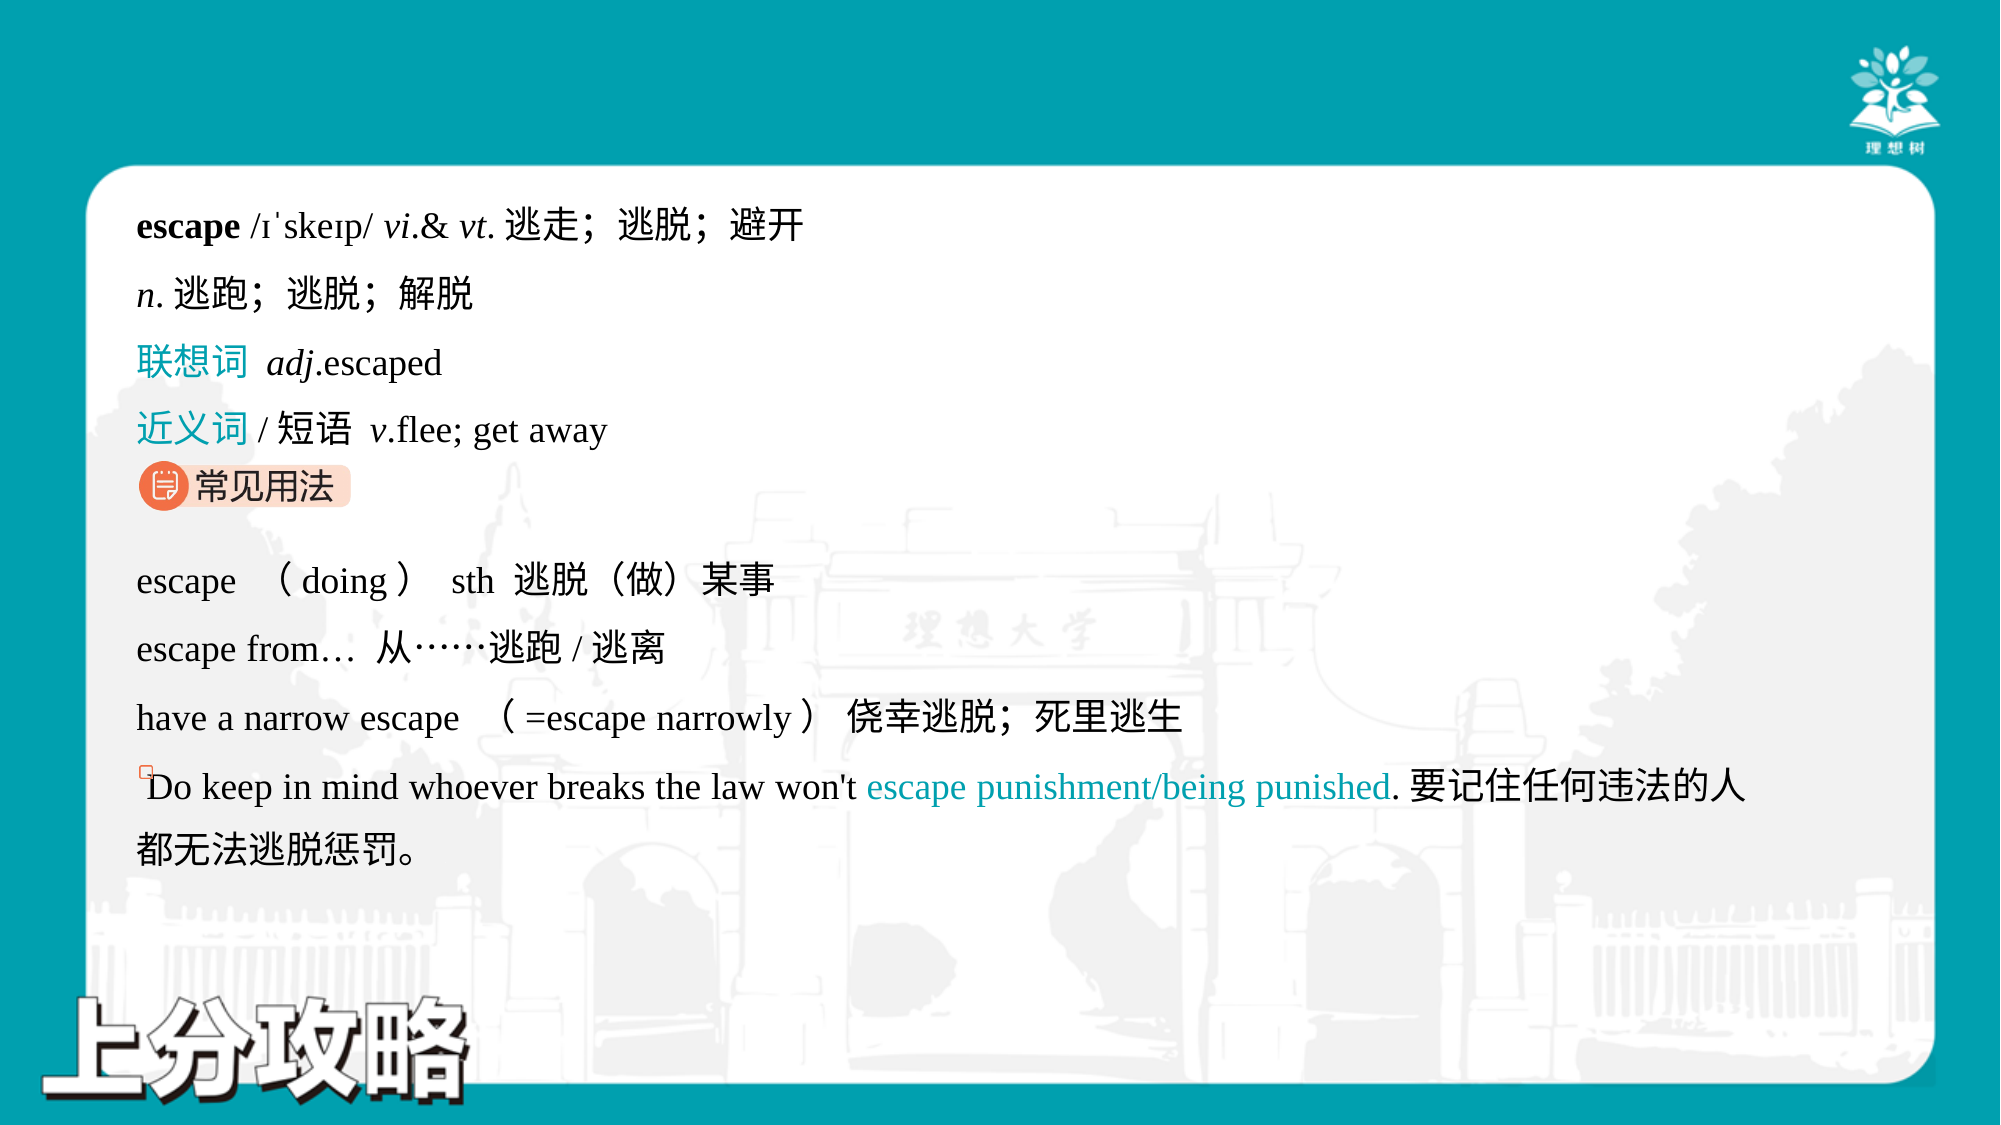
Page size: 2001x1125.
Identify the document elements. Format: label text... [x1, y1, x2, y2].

picture [0, 0, 2000, 1125]
text_box escape （doing） sth 逃脱（做）某事 escape from… 从……逃跑/逃离 have a narrow escape （=escape narrowly） 侥幸逃脱；死里逃生 Do keep in mind whoever breaks the law won't escape punishment/being punished.要记住任何违法的人 都无法逃脱惩罚。#88 [136, 531, 1865, 864]
text_box escape /ɪˈskeɪp/ vi.& vt.逃走；逃脱；避开 n.逃跑；逃脱；解脱 联想词 adj.escaped 近义词/短语 v.flee; get away#83 [136, 177, 1865, 442]
